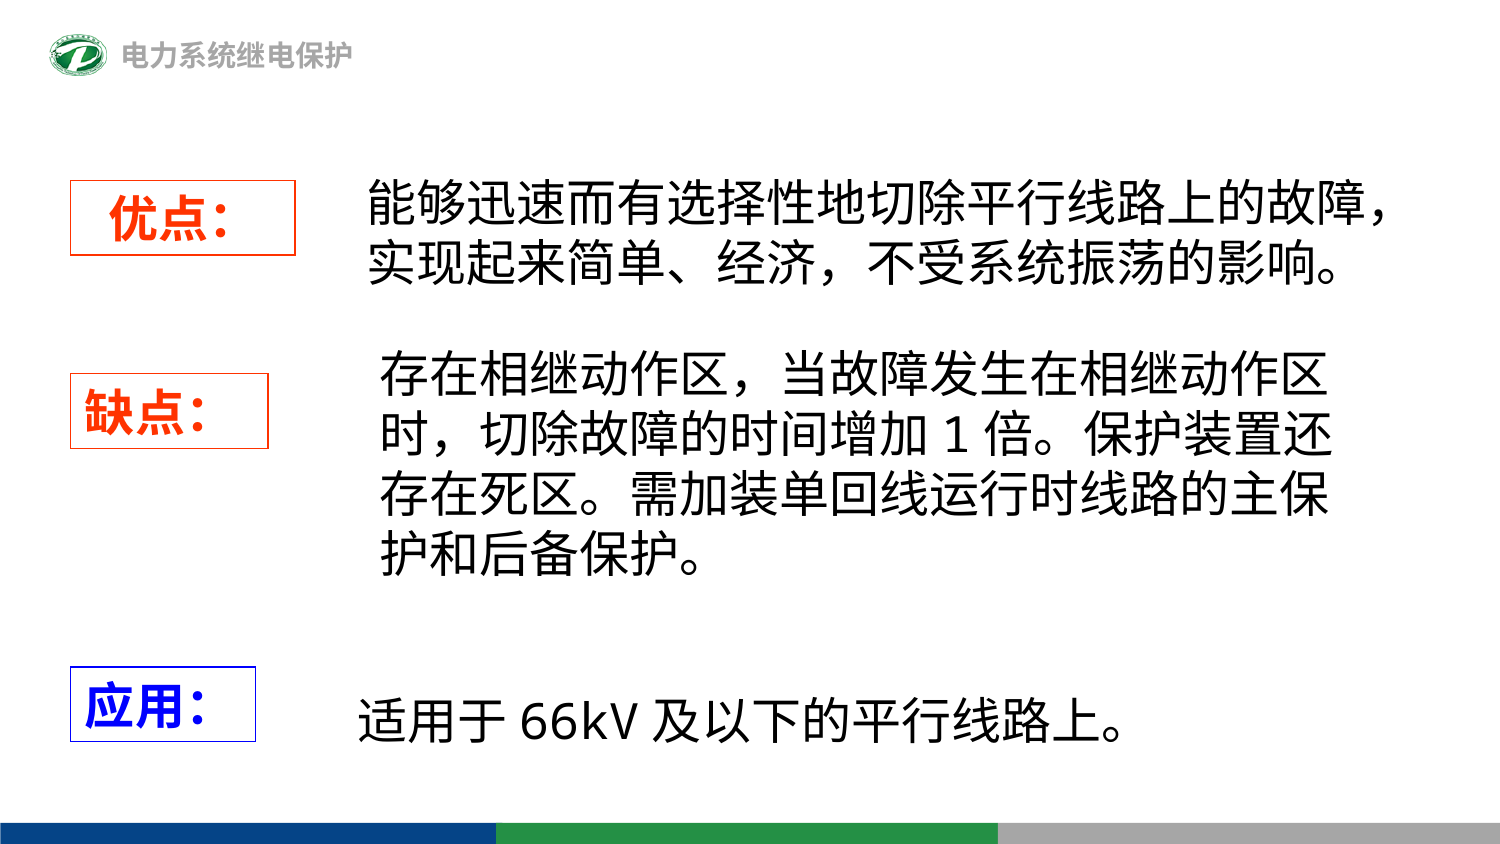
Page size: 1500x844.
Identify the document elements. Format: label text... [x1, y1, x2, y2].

text_box [0, 821, 494, 844]
text_box 缺点： [70, 373, 268, 449]
text_box 适用于66kV及以下的平行线路上。 [342, 681, 1167, 757]
picture [41, 19, 118, 91]
text_box [996, 821, 1500, 844]
text_box 应用： [70, 666, 256, 742]
text_box 存在相继动作区，当故障发生在相继动作区时，切除故障的时间增加1倍。保护装置还存在死区。需加装单回线运行时线路的主保护和后备保护。 [364, 335, 1385, 591]
text_box 优点： [70, 180, 295, 256]
text_box 能够迅速而有选择性地切除平行线路上的故障，实现起来简单、经济，不受系统振荡的影响。 [351, 163, 1478, 299]
text_box [494, 821, 996, 844]
text_box 电力系统继电保护 [122, 29, 384, 80]
